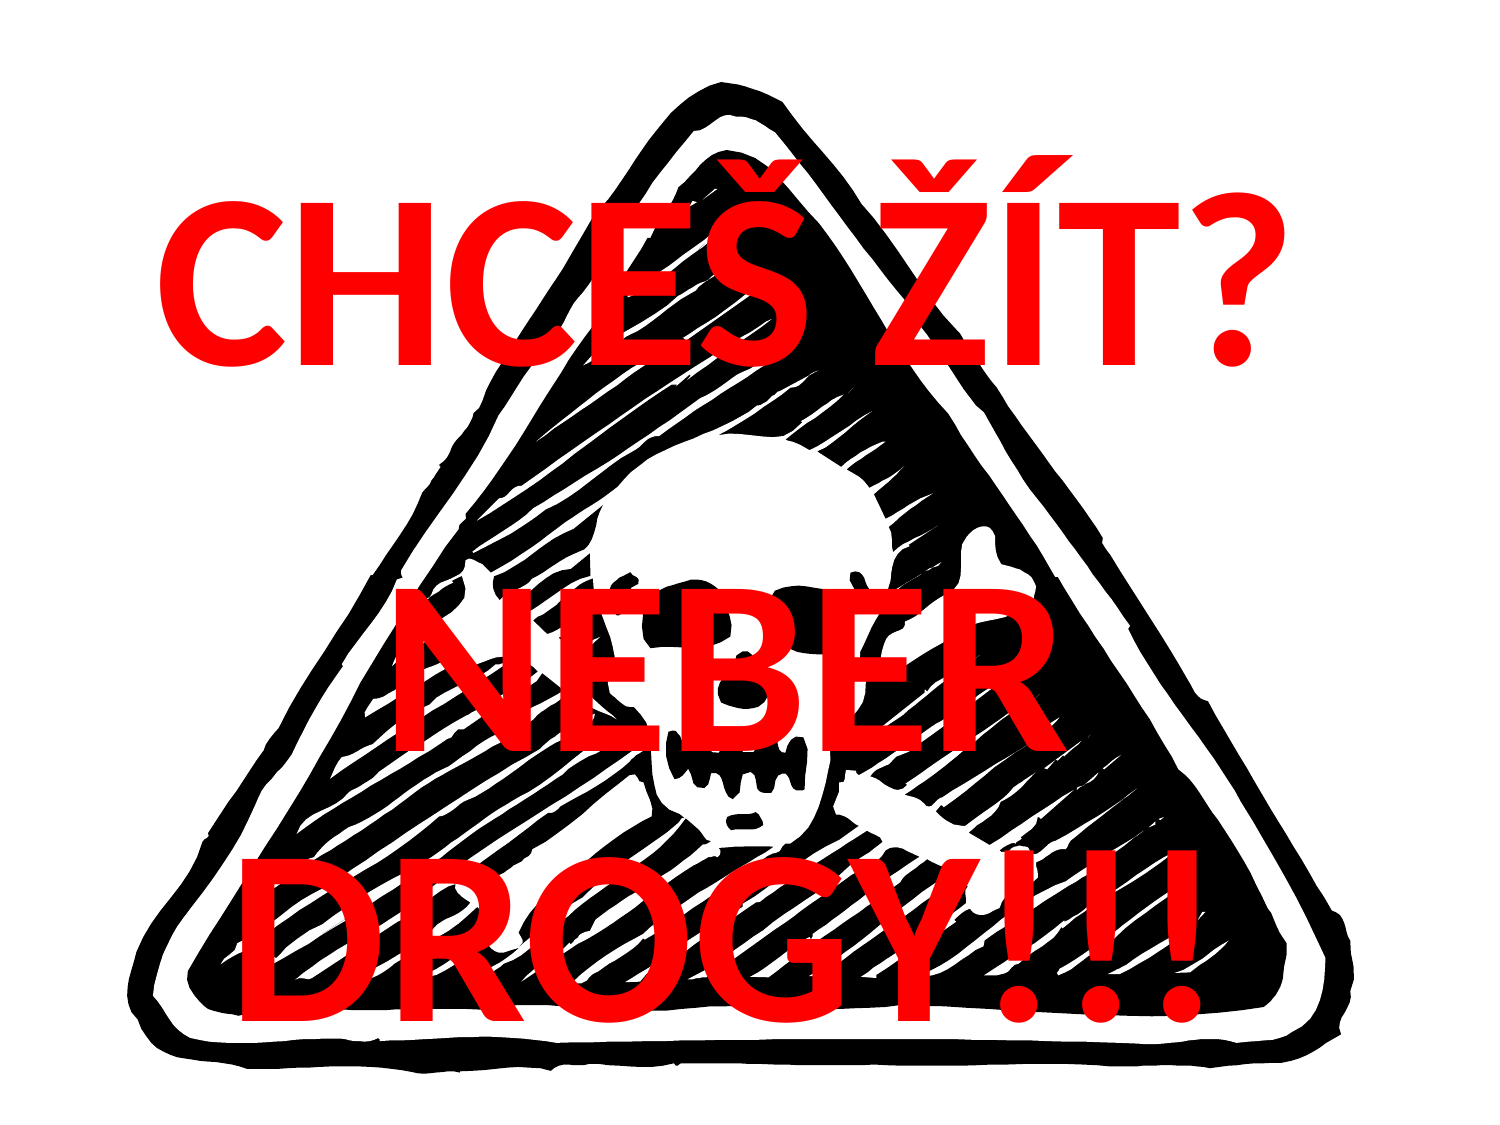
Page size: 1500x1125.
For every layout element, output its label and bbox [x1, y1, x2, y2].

text_box [34, 58, 1419, 1032]
picture [116, 1032, 1360, 1077]
